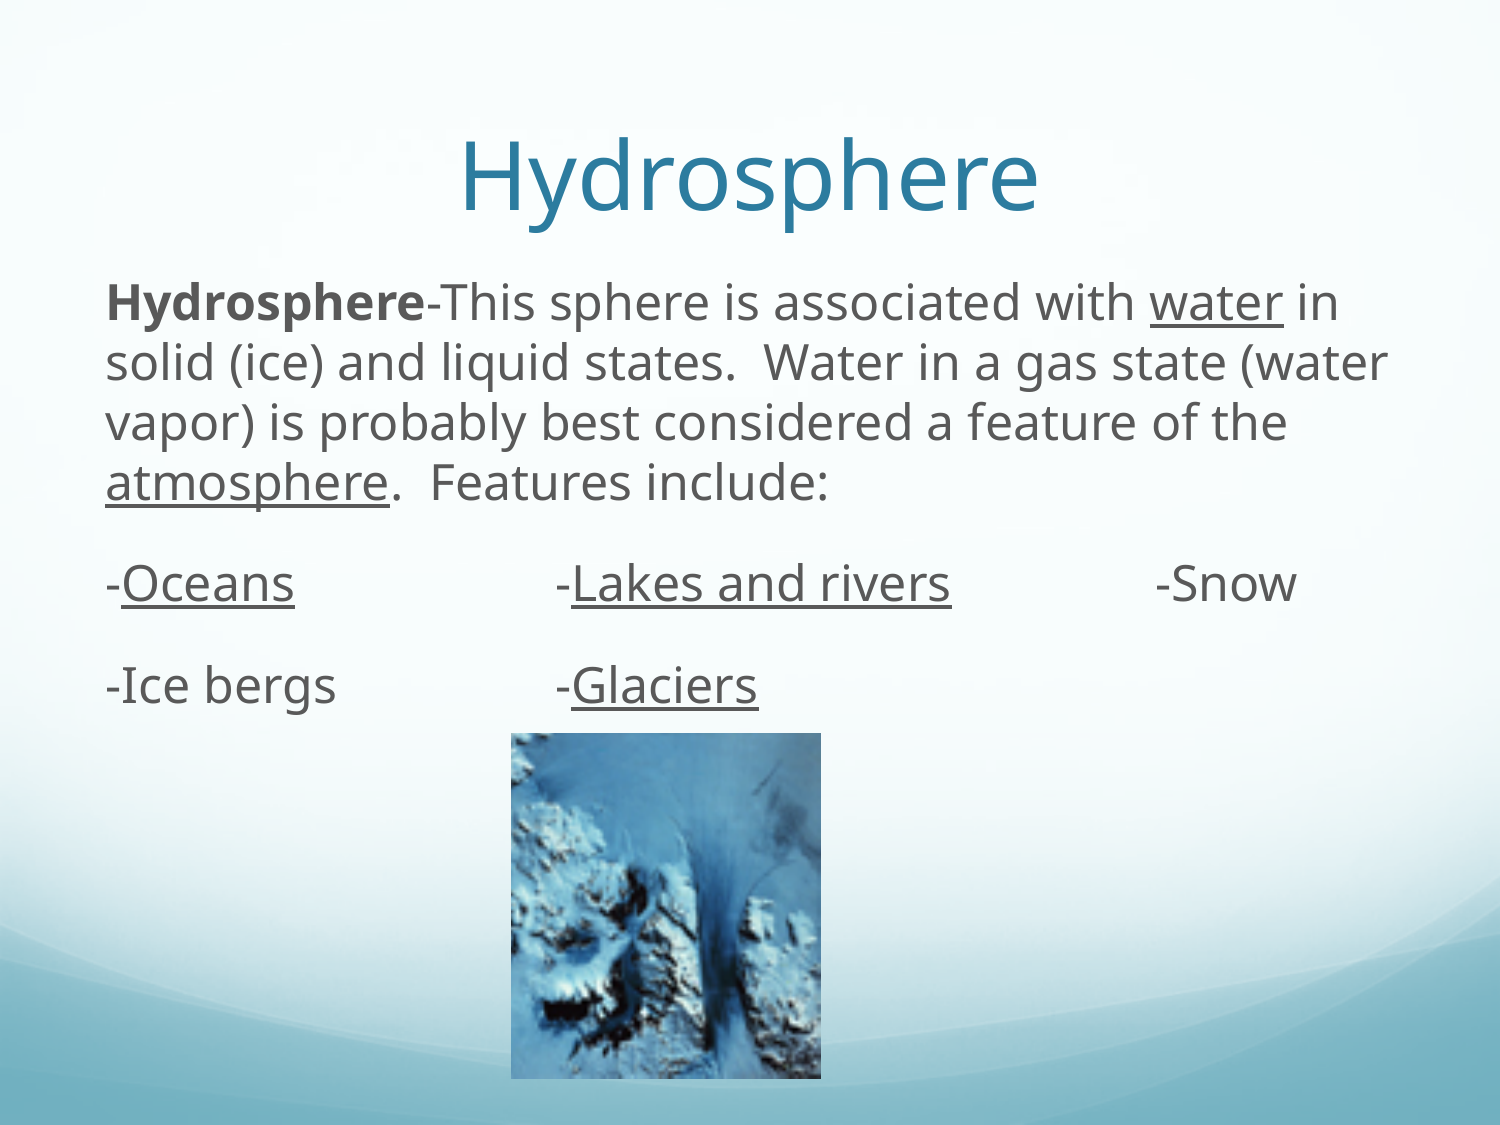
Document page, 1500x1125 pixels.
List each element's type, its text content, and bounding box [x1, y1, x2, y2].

picture [510, 732, 822, 1079]
list Hydrosphere-This sphere is associated with water in solid (ice) and liquid states. Water in a gas state (water vapor) is probably best considered a feature of the atmosphere. Features include: -Oceans -Lakes and rivers -Snow -Ice bergs -Glaciers [90, 262, 1410, 975]
title Hydrosphere [90, 17, 1410, 237]
